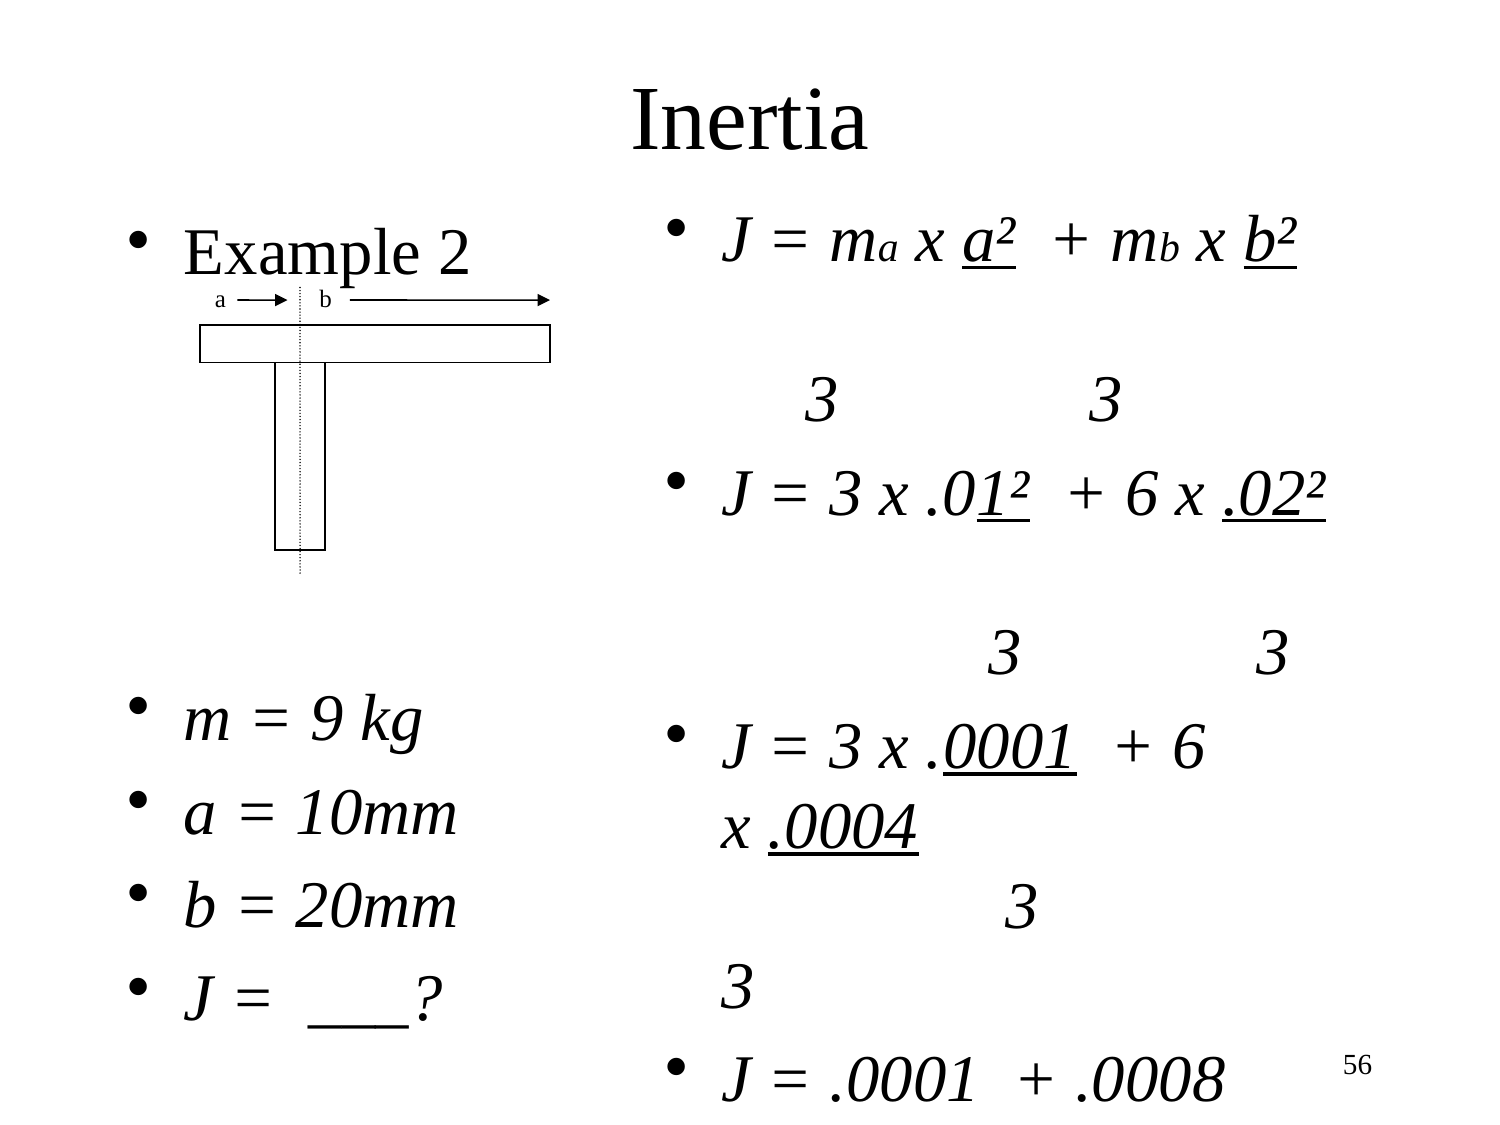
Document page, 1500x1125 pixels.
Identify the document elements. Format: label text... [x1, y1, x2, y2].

list J = ma x a² + mb x b² 3 3 J = 3 x .01² + 6 x .02² 3 3 J = 3 x .0001 + 6 x .0004 3 3 J = .0001 + .0008 J = .0009 [649, 187, 1388, 1001]
text_box a b [200, 275, 550, 320]
text_box [200, 324, 550, 363]
list Example 2 m = 9 kg a = 10mm b = 20mm J = ___? [112, 199, 613, 1001]
text_box [349, 293, 550, 307]
text_box [275, 362, 325, 550]
title Inertia [112, 37, 1388, 188]
text_box [237, 293, 288, 307]
slide_number 56 [1074, 1024, 1388, 1101]
